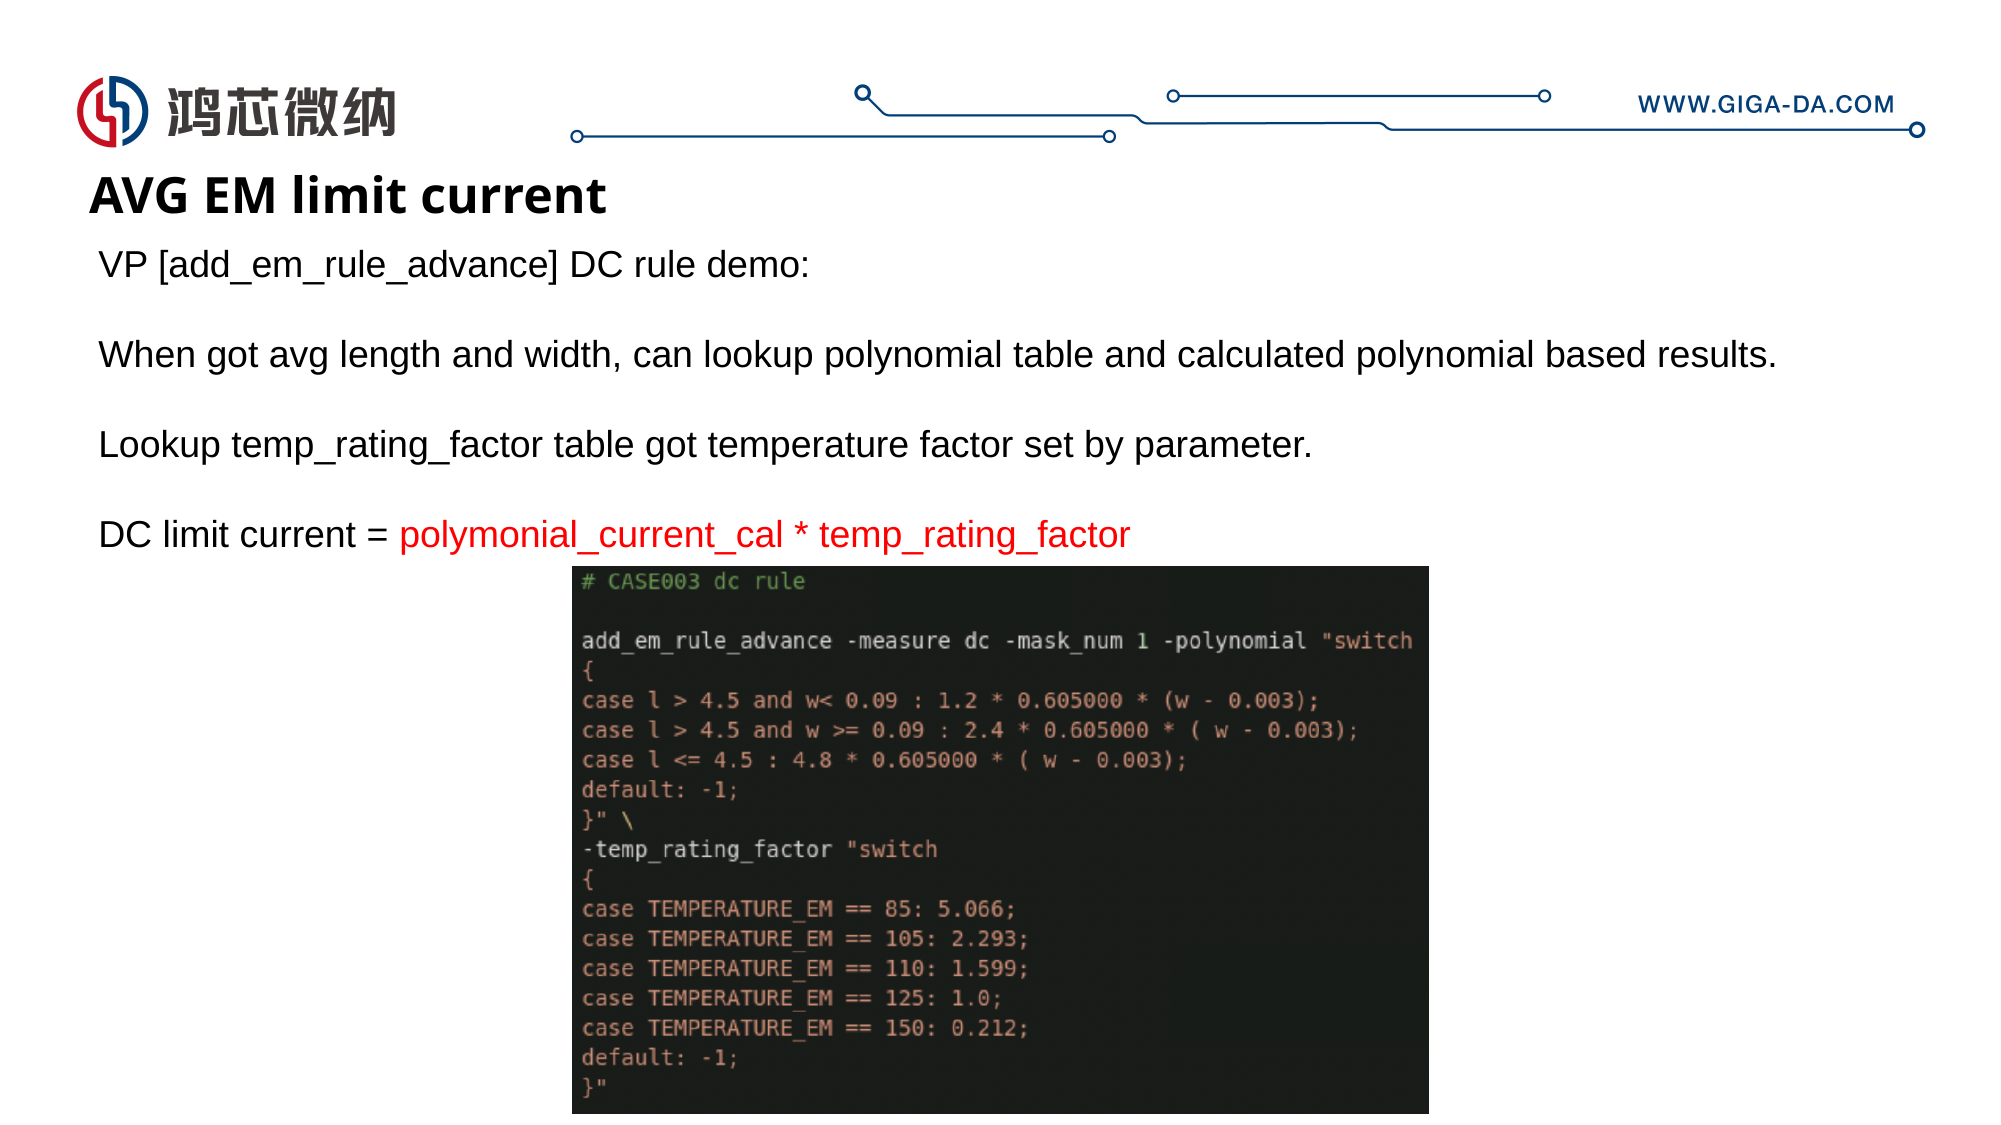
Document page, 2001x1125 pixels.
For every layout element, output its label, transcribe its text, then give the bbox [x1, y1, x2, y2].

text_box AVG EM limit current [74, 156, 623, 232]
picture [0, 0, 2001, 1125]
text_box VP [add_em_rule_advance] DC rule demo: When got avg length and width, can lookup polynomial table and calculated polynomial based results. Lookup temp_rating_factor table got temperature factor set by parameter. DC limit current = polymonial_current_cal * temp_rating_factor [83, 232, 1928, 562]
